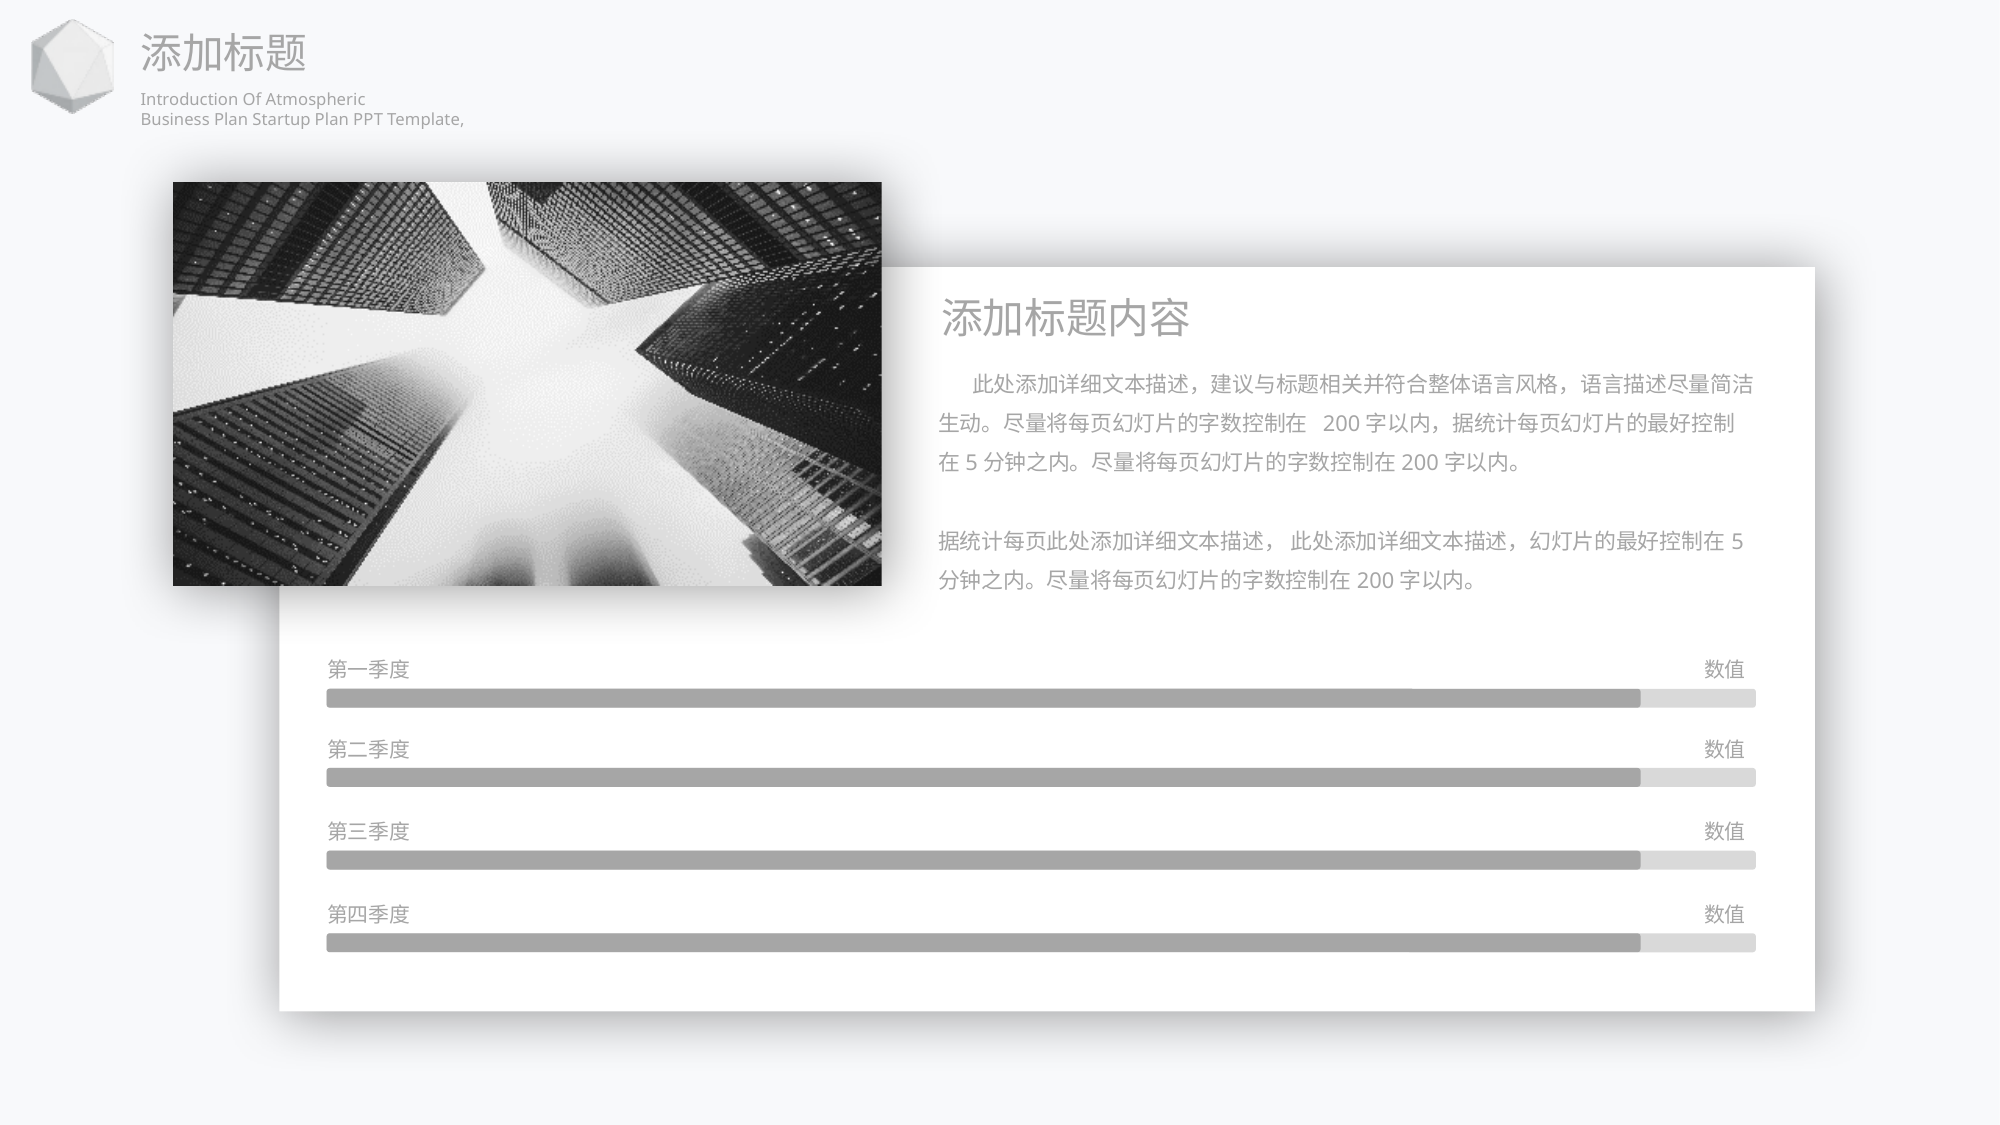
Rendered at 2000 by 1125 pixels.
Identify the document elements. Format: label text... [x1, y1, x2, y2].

text_box 添加标题 [125, 19, 422, 78]
text_box [171, 181, 884, 588]
text_box [277, 265, 1817, 1013]
picture [30, 18, 115, 114]
text_box Introduction Of Atmospheric Business Plan Startup Plan PPT Template, [125, 78, 563, 140]
text_box 添加标题内容 [926, 284, 1423, 350]
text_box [326, 656, 1757, 953]
text_box 此处添加详细文本描述，建议与标题相关并符合整体语言风格，语言描述尽量简洁生动。尽量将每页幻灯片的字数控制在 200字以内，据统计每页幻灯片的最好控制在5分钟之内。尽量将每页幻灯片的字数控制在200字以内。 据统计每页此处添加详细文本描述， 此处添加详细文本描述，幻灯片的最好控制在5分钟之内。尽量将每页幻灯片的字数控制在200字以内。 [938, 357, 1756, 539]
